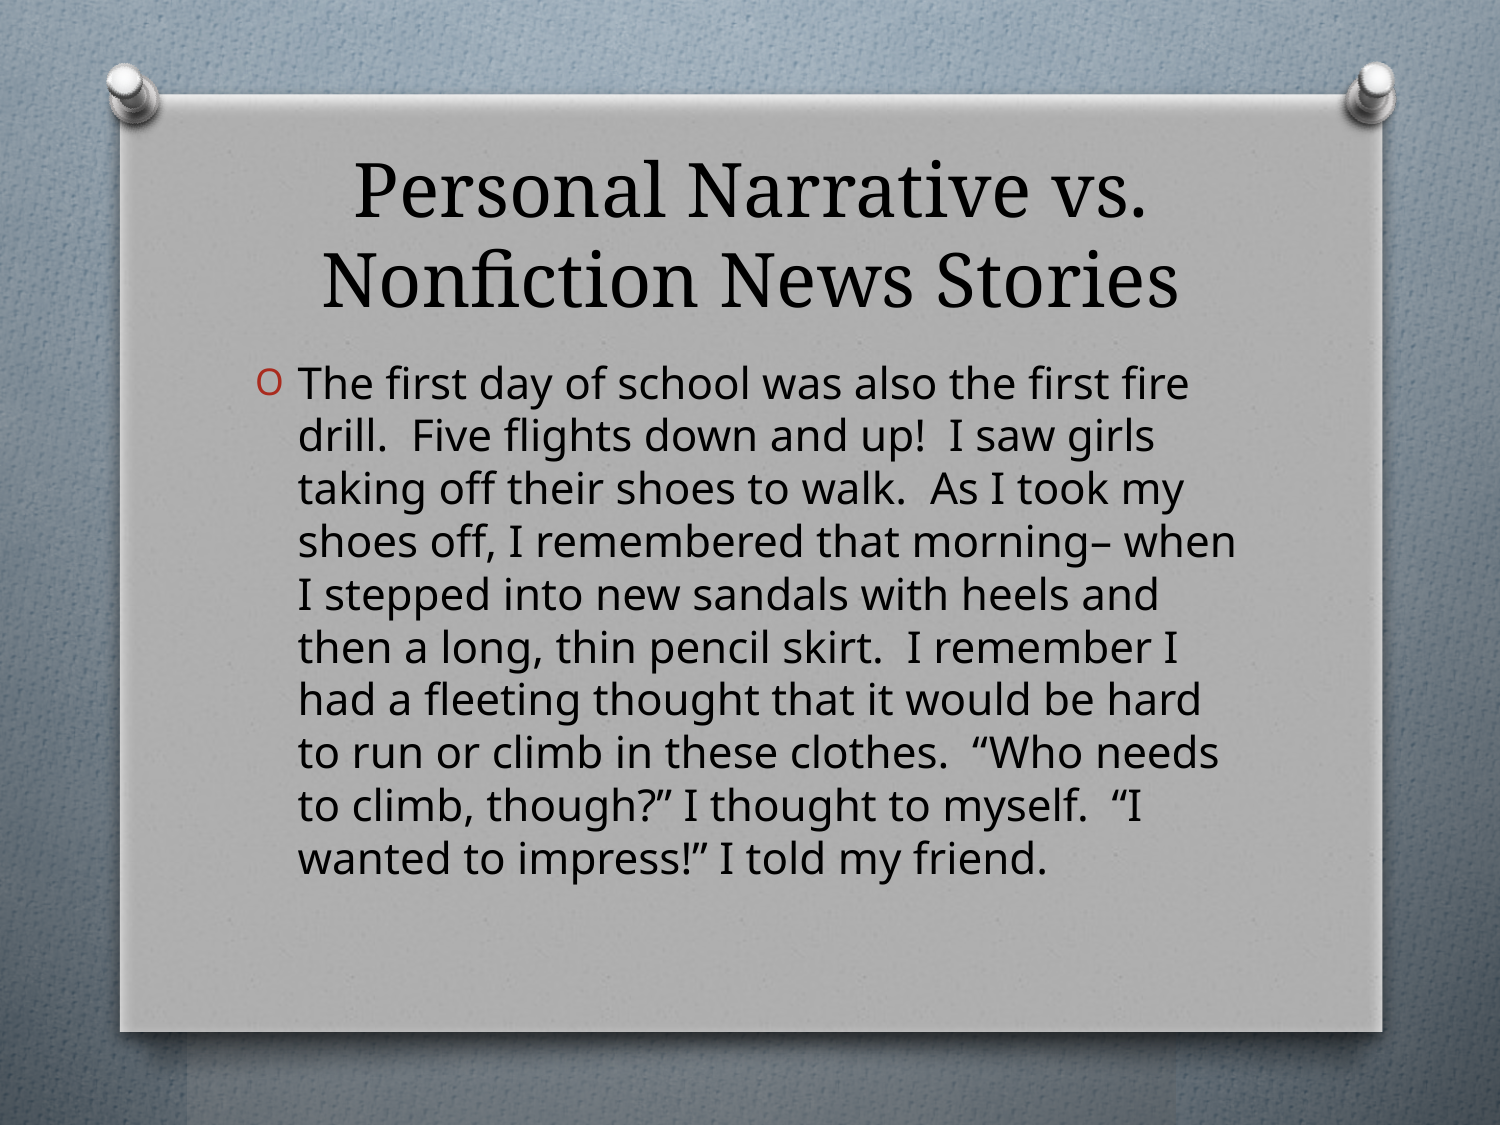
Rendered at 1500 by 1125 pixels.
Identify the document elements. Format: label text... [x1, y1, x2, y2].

picture [1317, 35, 1439, 156]
title Personal Narrative vs. Nonfiction News Stories [179, 134, 1323, 332]
list The first day of school was also the first fire drill. Five flights down and up! I saw girls taking off their shoes to walk. As I took my shoes off, I remembered that morning– when I stepped into new sandals with heels and then a long, thin pencil skirt. I remember I had a fleeting thought that it would be hard to run or climb in these clothes. “Who needs to climb, though?” I thought to myself. “I wanted to impress!” I told my friend. [240, 347, 1257, 939]
picture [75, 29, 198, 153]
